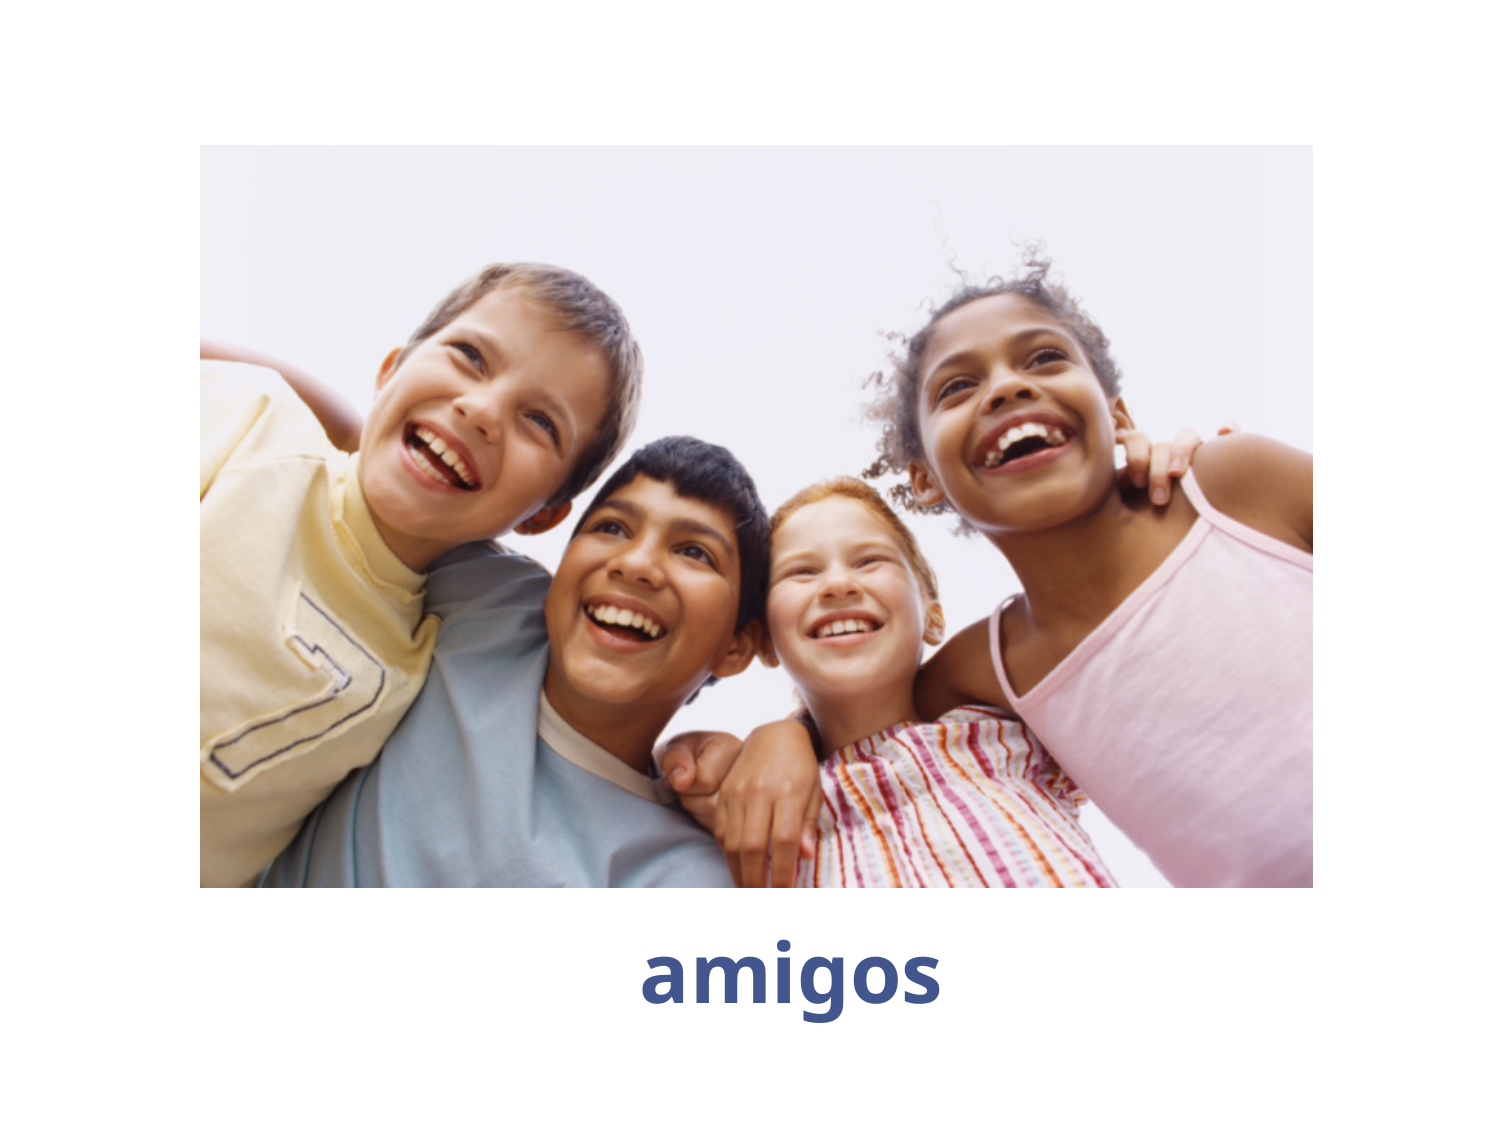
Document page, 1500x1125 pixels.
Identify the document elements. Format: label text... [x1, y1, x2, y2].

picture [199, 145, 1313, 888]
list amigos [624, 912, 975, 1038]
